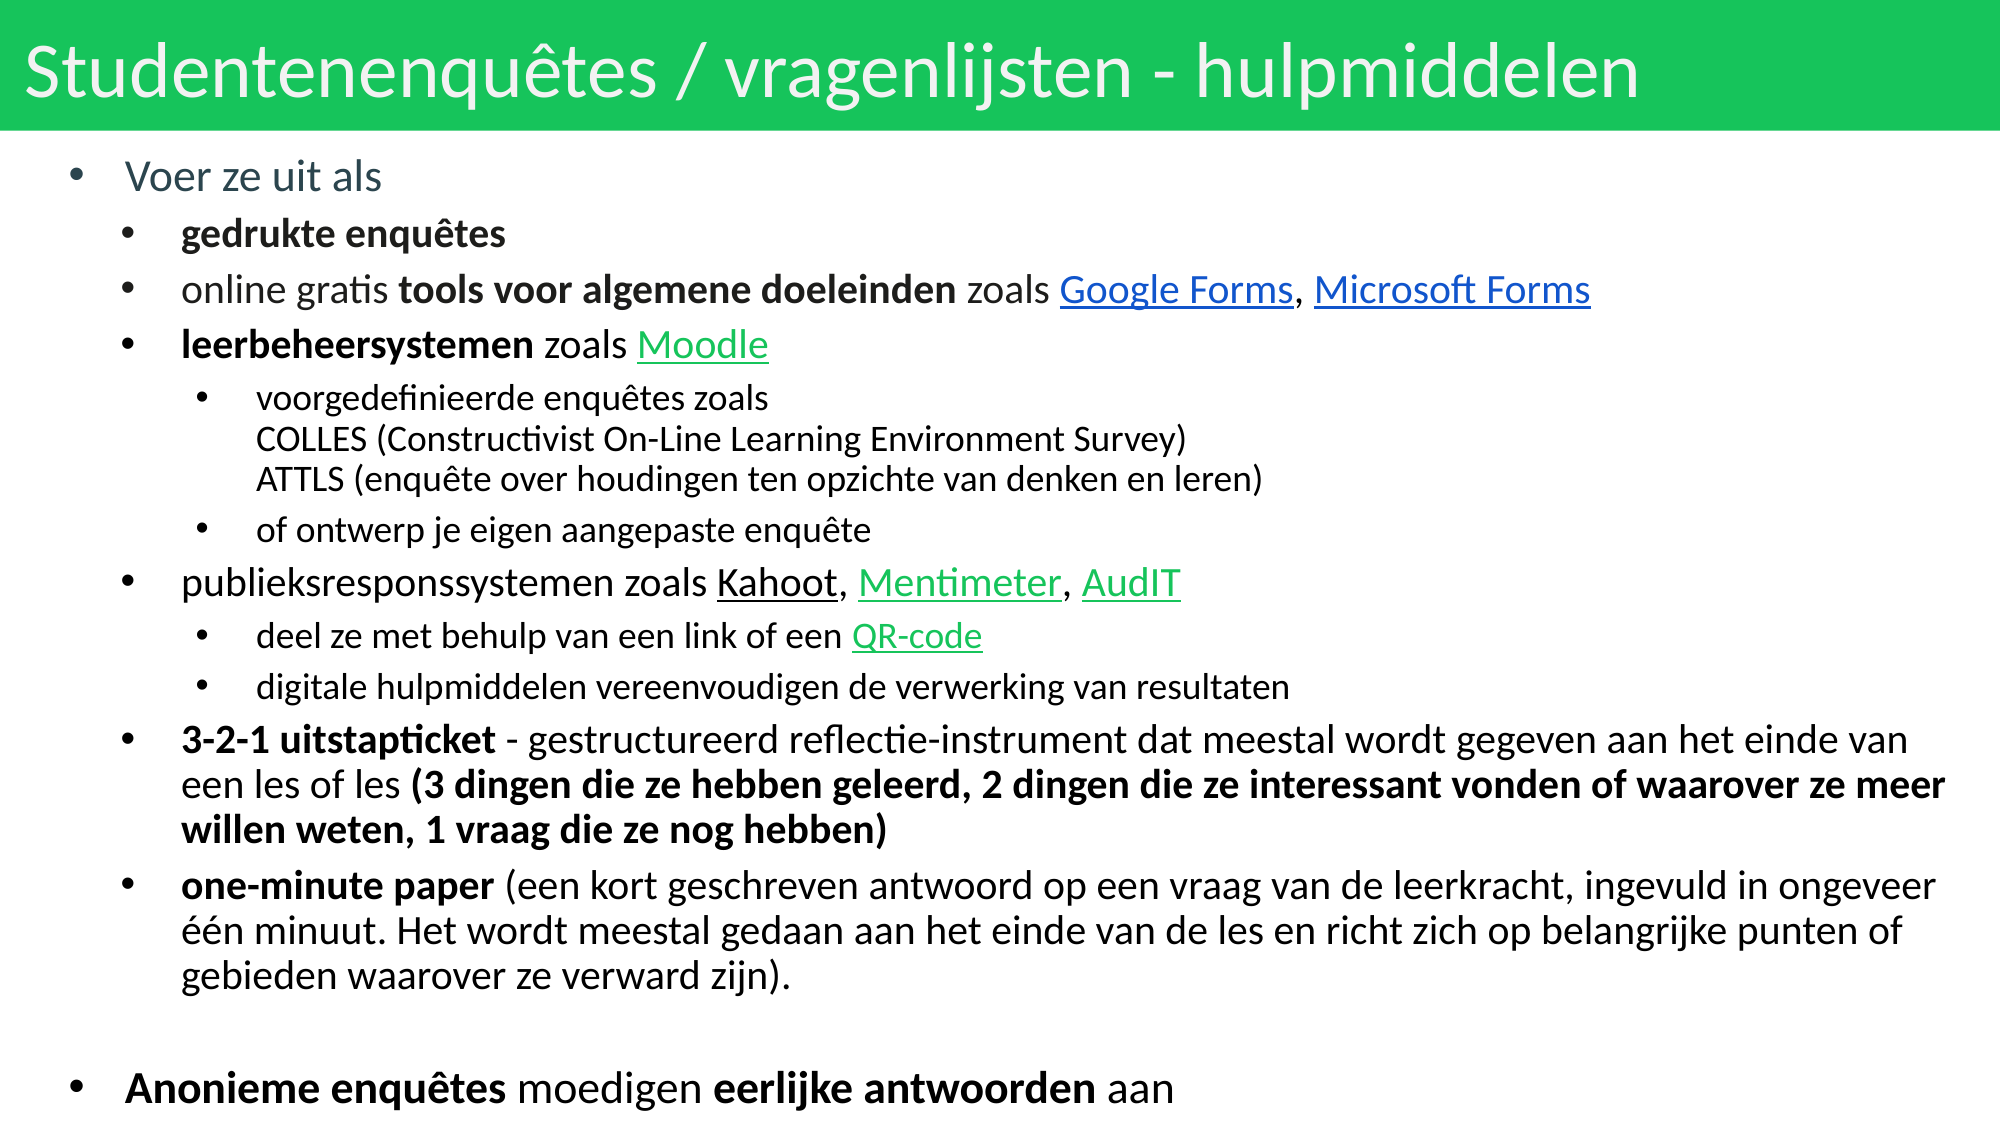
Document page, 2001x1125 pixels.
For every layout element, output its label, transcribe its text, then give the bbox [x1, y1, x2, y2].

list Voer ze uit als gedrukte enquêtes online gratis tools voor algemene doeleinden zoals Google Forms, Microsoft Forms leerbeheersystemen zoals Moodle voorgedefinieerde enquêtes zoals COLLES (Constructivist On-Line Learning Environment Survey) ATTLS (enquête over houdingen ten opzichte van denken en leren) of ontwerp je eigen aangepaste enquête publieksresponssystemen zoals Kahoot, Mentimeter, AudIT deel ze met behulp van een link of een QR-code digitale hulpmiddelen vereenvoudigen de verwerking van resultaten 3-2-1 uitstapticket - gestructureerd reflectie-instrument dat meestal wordt gegeven aan het einde van een les of les (3 dingen die ze hebben geleerd, 2 dingen die ze interessant vonden of waarover ze meer willen weten, 1 vraag die ze nog hebben) one-minute paper (een kort geschreven antwoord op een vraag van de leerkracht, ingevuld in ongeveer één minuut. Het wordt meestal gedaan aan het einde van de les en richt zich op belangrijke punten of gebieden waarover ze verward zijn). Anonieme enquêtes moedigen eerlijke antwoorden aan [16, 144, 1976, 1108]
title Studentenenquêtes / vragenlijsten - hulpmiddelen [16, 13, 1976, 131]
